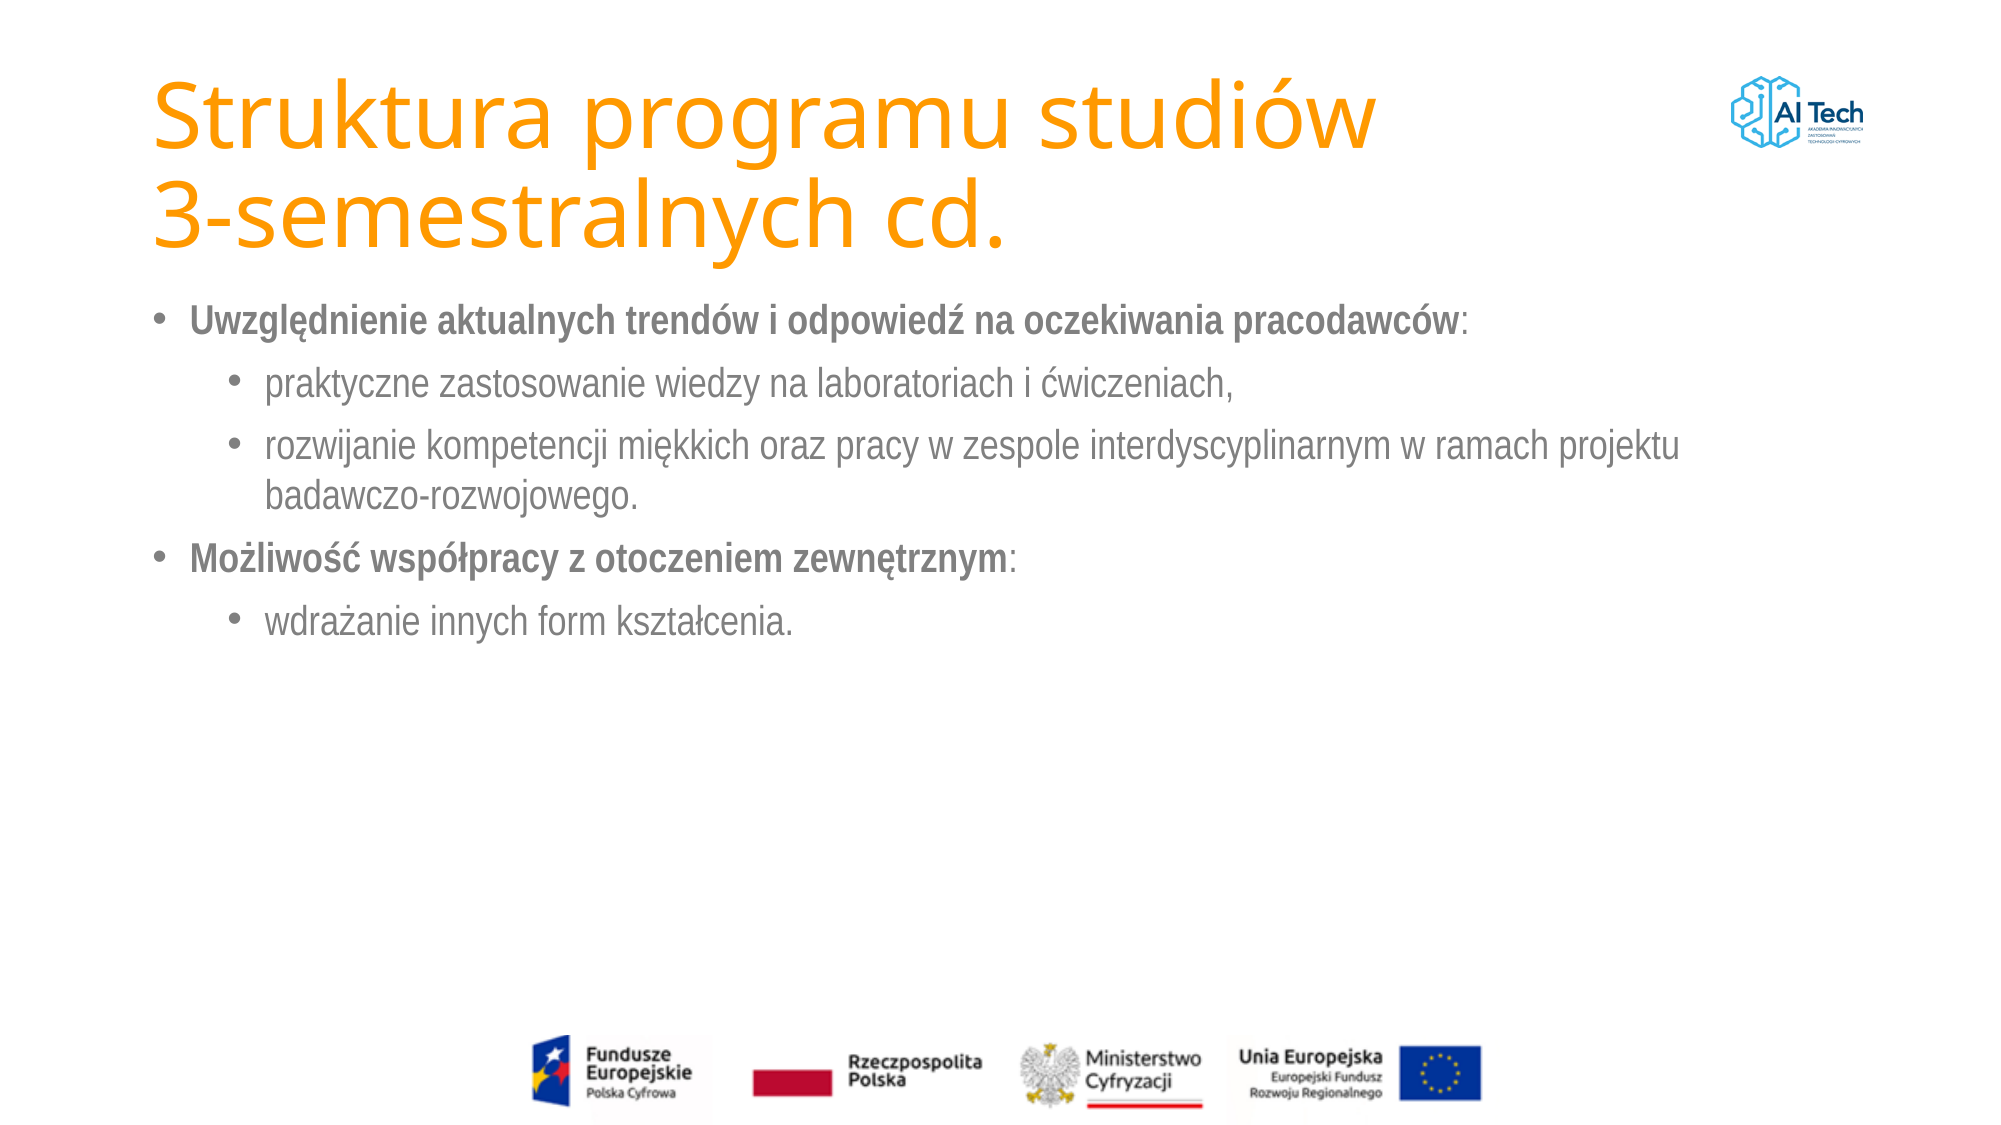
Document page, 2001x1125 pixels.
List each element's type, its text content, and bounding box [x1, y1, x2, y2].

title Struktura programu studiów 3-semestralnych cd. [137, 59, 1863, 278]
list Uwzględnienie aktualnych trendów i odpowiedź na oczekiwania pracodawców: praktyczne zastosowanie wiedzy na laboratoriach i ćwiczeniach, rozwijanie kompetencji miękkich oraz pracy w zespole interdyscyplinarnym w ramach projektu badawczo-rozwojowego. Możliwość współpracy z otoczeniem zewnętrznym: wdrażanie innych form kształcenia. [137, 285, 1863, 999]
picture [499, 1035, 1501, 1125]
